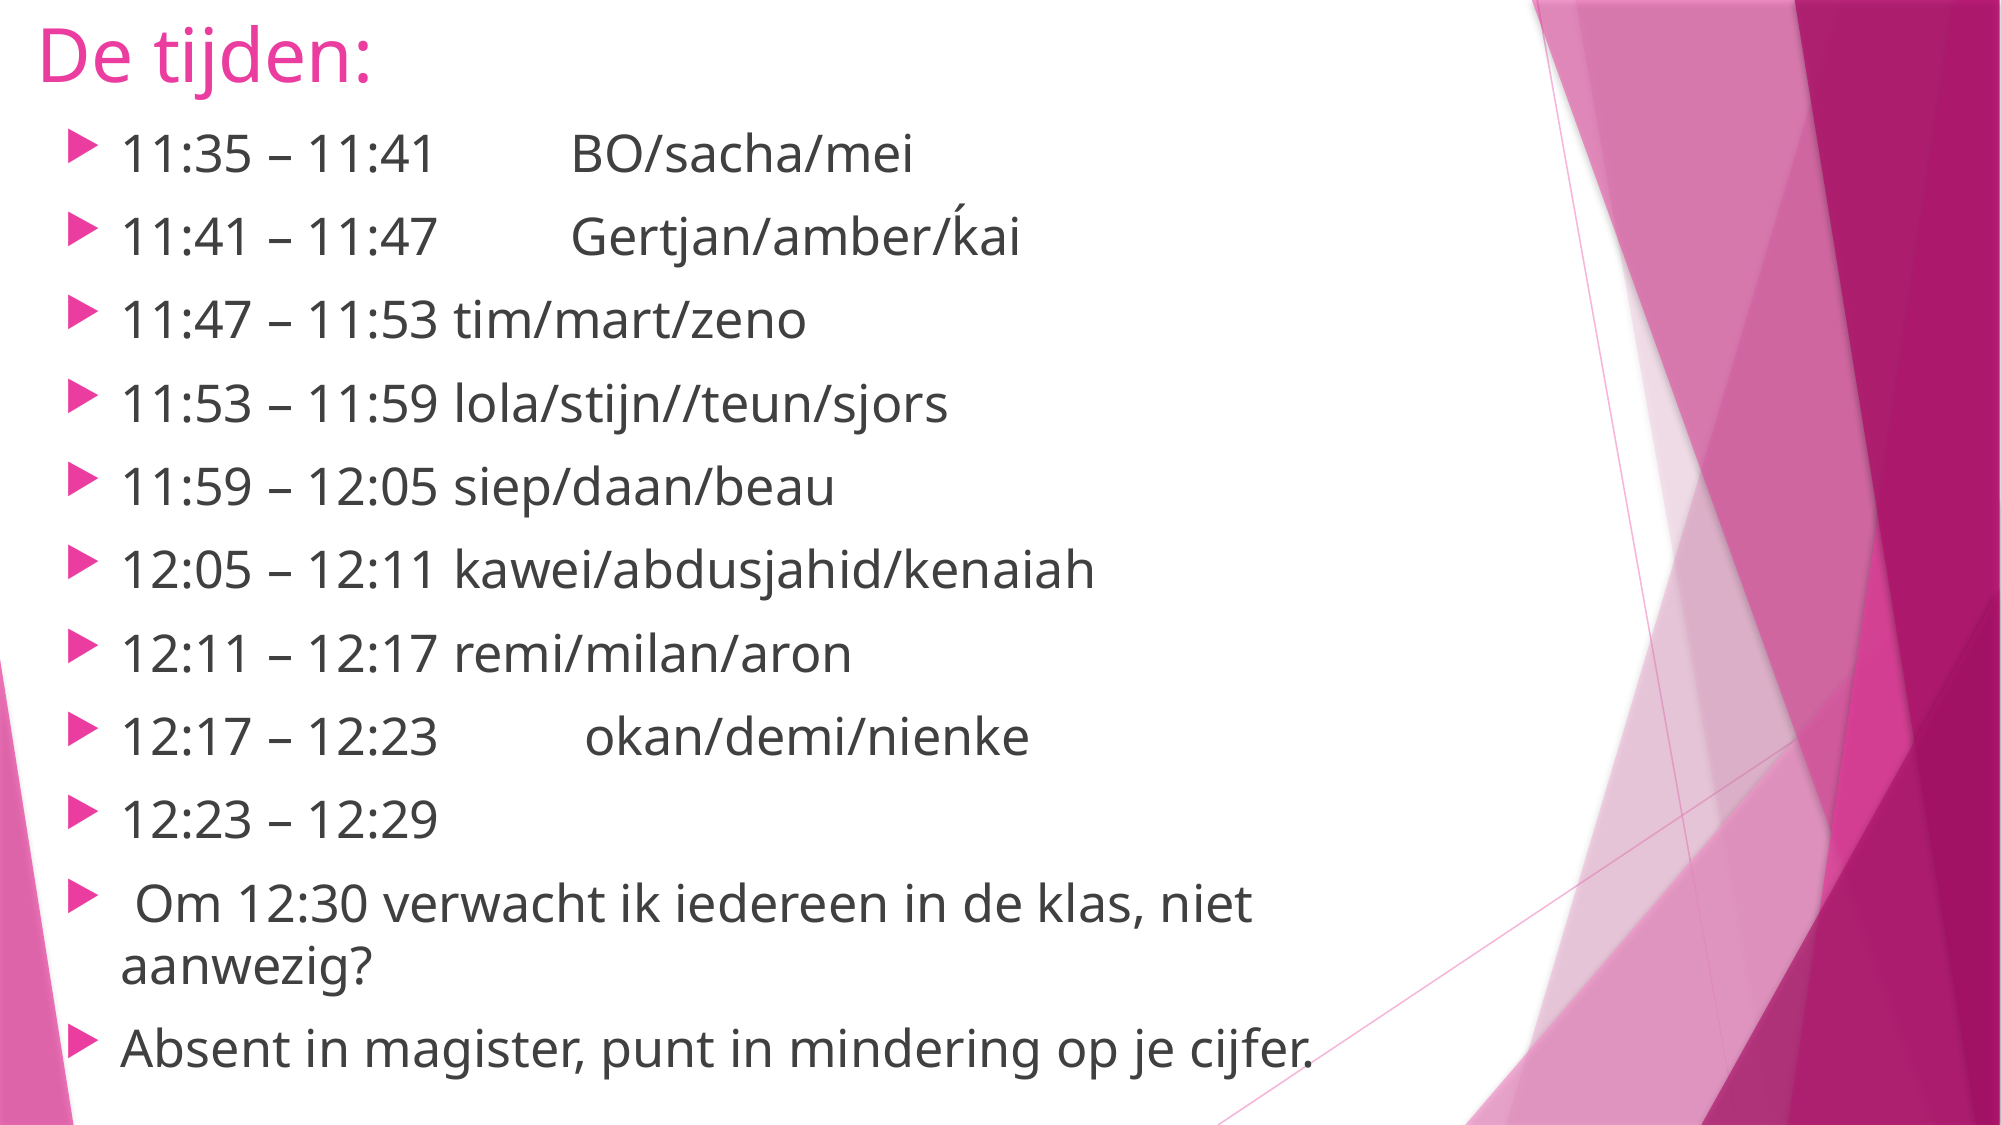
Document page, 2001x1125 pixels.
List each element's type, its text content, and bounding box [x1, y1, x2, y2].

list 11:35 – 11:41 BO/sacha/mei 11:41 – 11:47 Gertjan/amber/ḱai 11:47 – 11:53 tim/mart/zeno 11:53 – 11:59 lola/stijn//teun/sjors 11:59 – 12:05 siep/daan/beau 12:05 – 12:11 kawei/abdusjahid/kenaiah 12:11 – 12:17 remi/milan/aron 12:17 – 12:23 okan/demi/nienke 12:23 – 12:29 Om 12:30 verwacht ik iedereen in de klas, niet aanwezig? Absent in magister, punt in mindering op je cijfer. [49, 112, 1522, 992]
title De tijden: [21, 0, 1522, 319]
